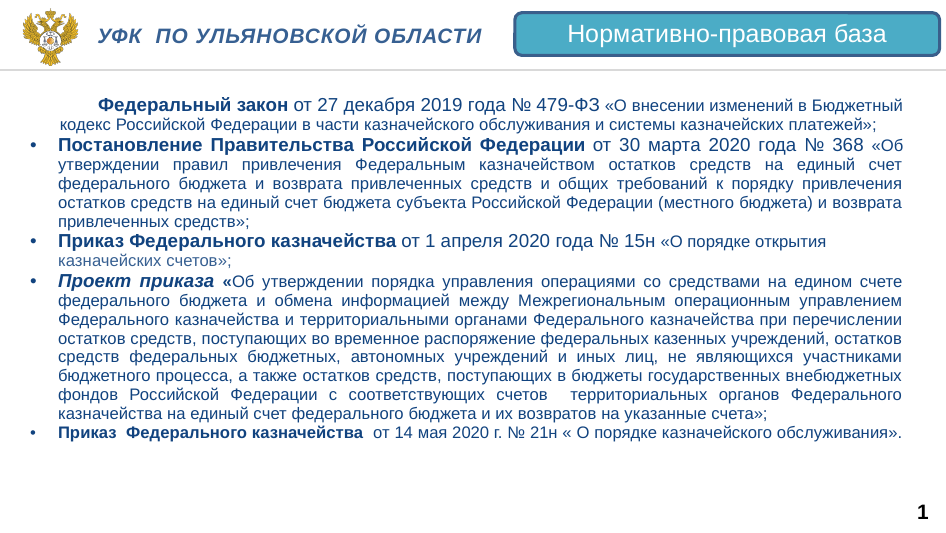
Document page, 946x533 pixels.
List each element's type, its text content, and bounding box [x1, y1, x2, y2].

text_box 1 [870, 491, 944, 531]
text_box [22, 8, 79, 66]
text_box Нормативно-правовая база [512, 10, 942, 58]
table_header Федеральный закон от 27 декабря 2019 года № 479-ФЗ «О внесении изменений в Бюджетный кодекс Российской Федерации в части казначейского обслуживания и системы казначейских платежей»; Постановление Правительства Российской Федерации от 30 марта 2020 года № 368 «Об утверждении правил привлечения Федеральным казначейством остатков средств на единый счет федерального бюджета и возврата привлеченных средств и общих требований к порядку привлечения остатков средств на единый счет бюджета субъекта Российской Федерации (местного бюджета) и возврата привлеченных средств»; Приказ Федерального казначейства от 1 апреля 2020 года № 15н «О порядке открытия казначейских счетов»; Проект приказа «Об утверждении порядка управления операциями со средствами на едином счете федерального бюджета и обмена информацией между Межрегиональным операционным управлением Федерального казначейства и территориальными органами Федерального казначейства при перечислении остатков средств, поступающих во временное распоряжение федеральных казенных учреждений, остатков средств федеральных бюджетных, автономных учреждений и иных лиц, не являющихся участниками бюджетного процесса, а также остатков средств, поступающих в бюджеты государственных внебюджетных фондов Российской Федерации с соответствующих счетов территориальных органов Федерального казначейства на единый счет федерального бюджета и их возвратов на указанные счета»; Приказ Федерального казначейства от 14 мая 2020 г. № 21н « О порядке казначейского обслуживания». [23, 91, 910, 532]
text_box Уфк по ульяновской области [82, 15, 511, 55]
